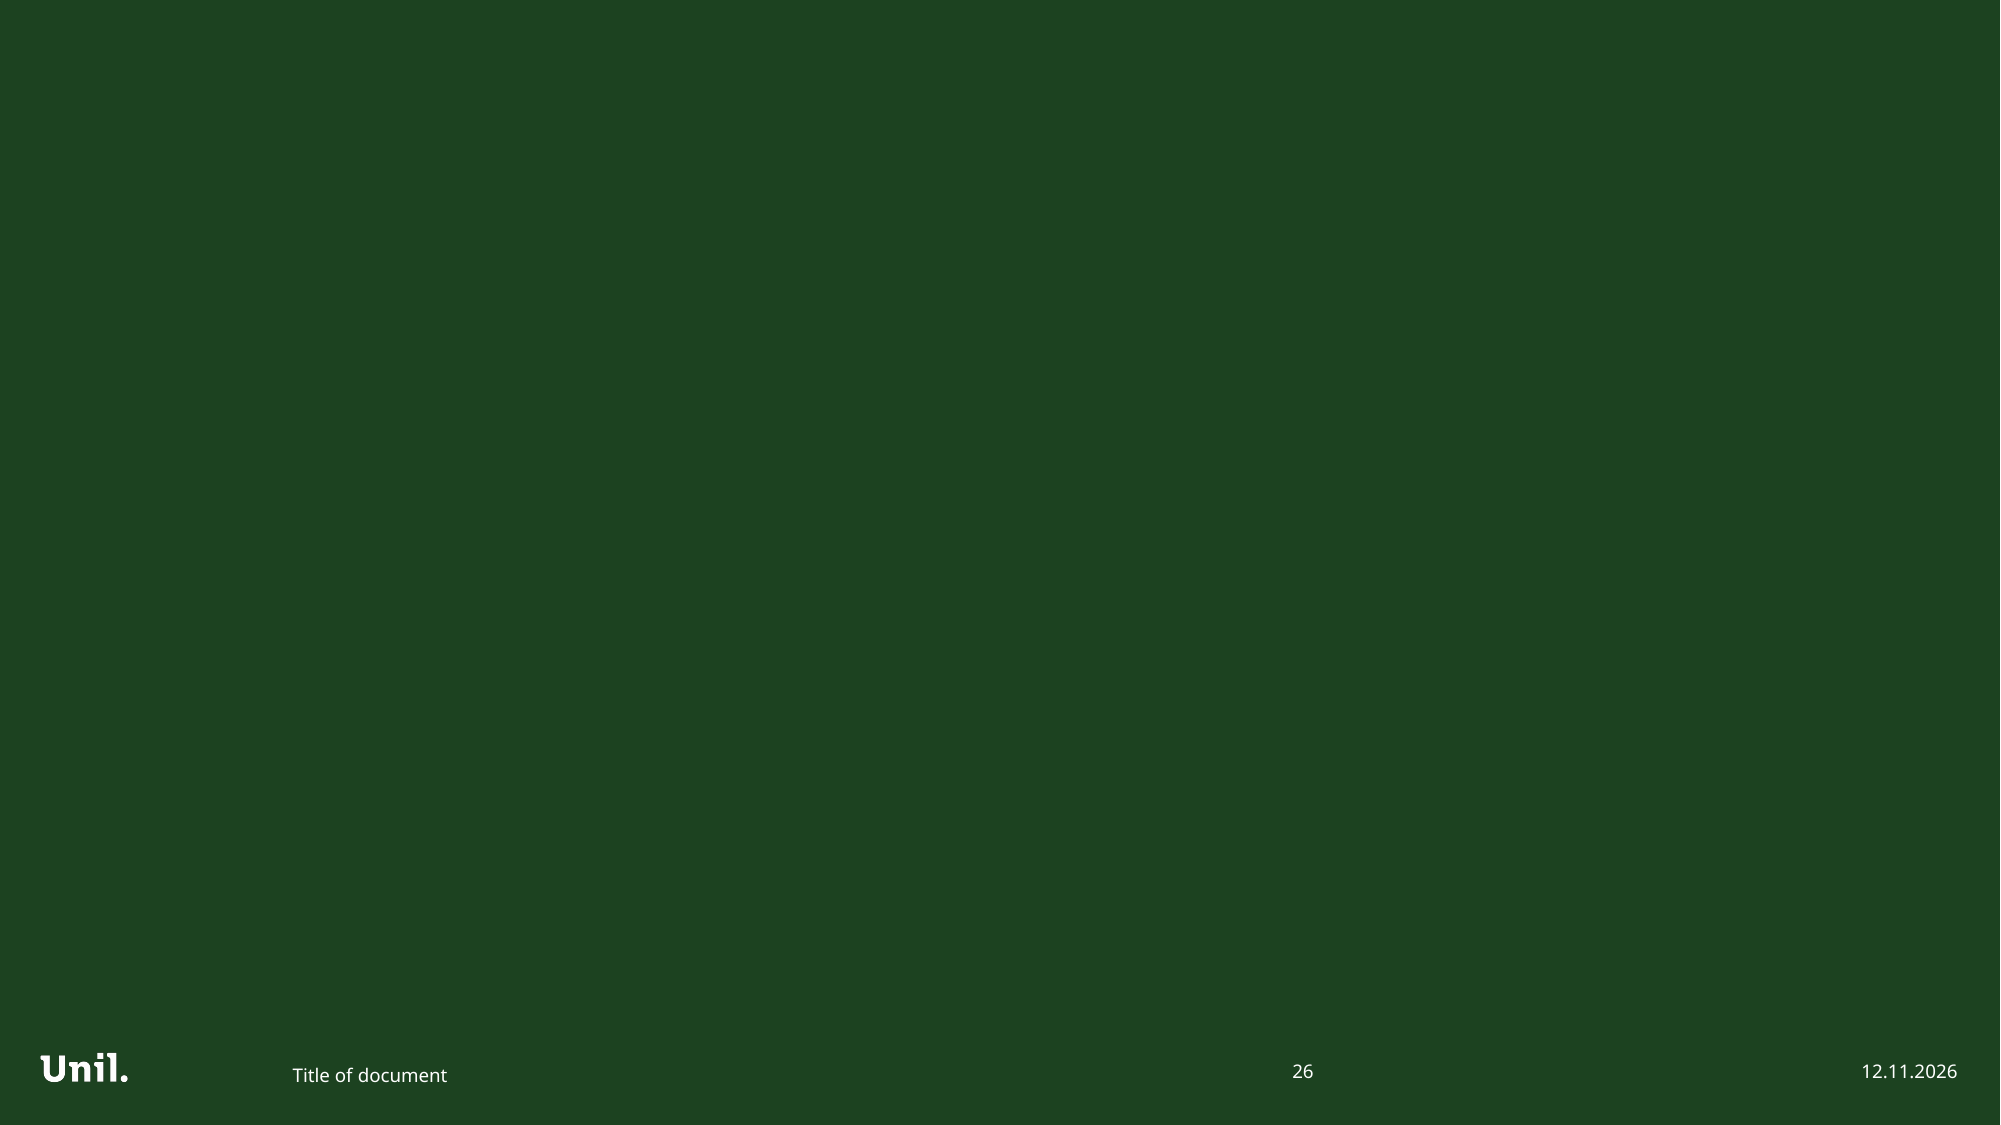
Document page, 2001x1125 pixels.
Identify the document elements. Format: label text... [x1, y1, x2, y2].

picture [27, 1042, 141, 1095]
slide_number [1789, 1026, 1958, 1086]
footer Title of document [292, 1011, 1048, 1087]
slide_number 26 [1250, 1037, 1355, 1086]
